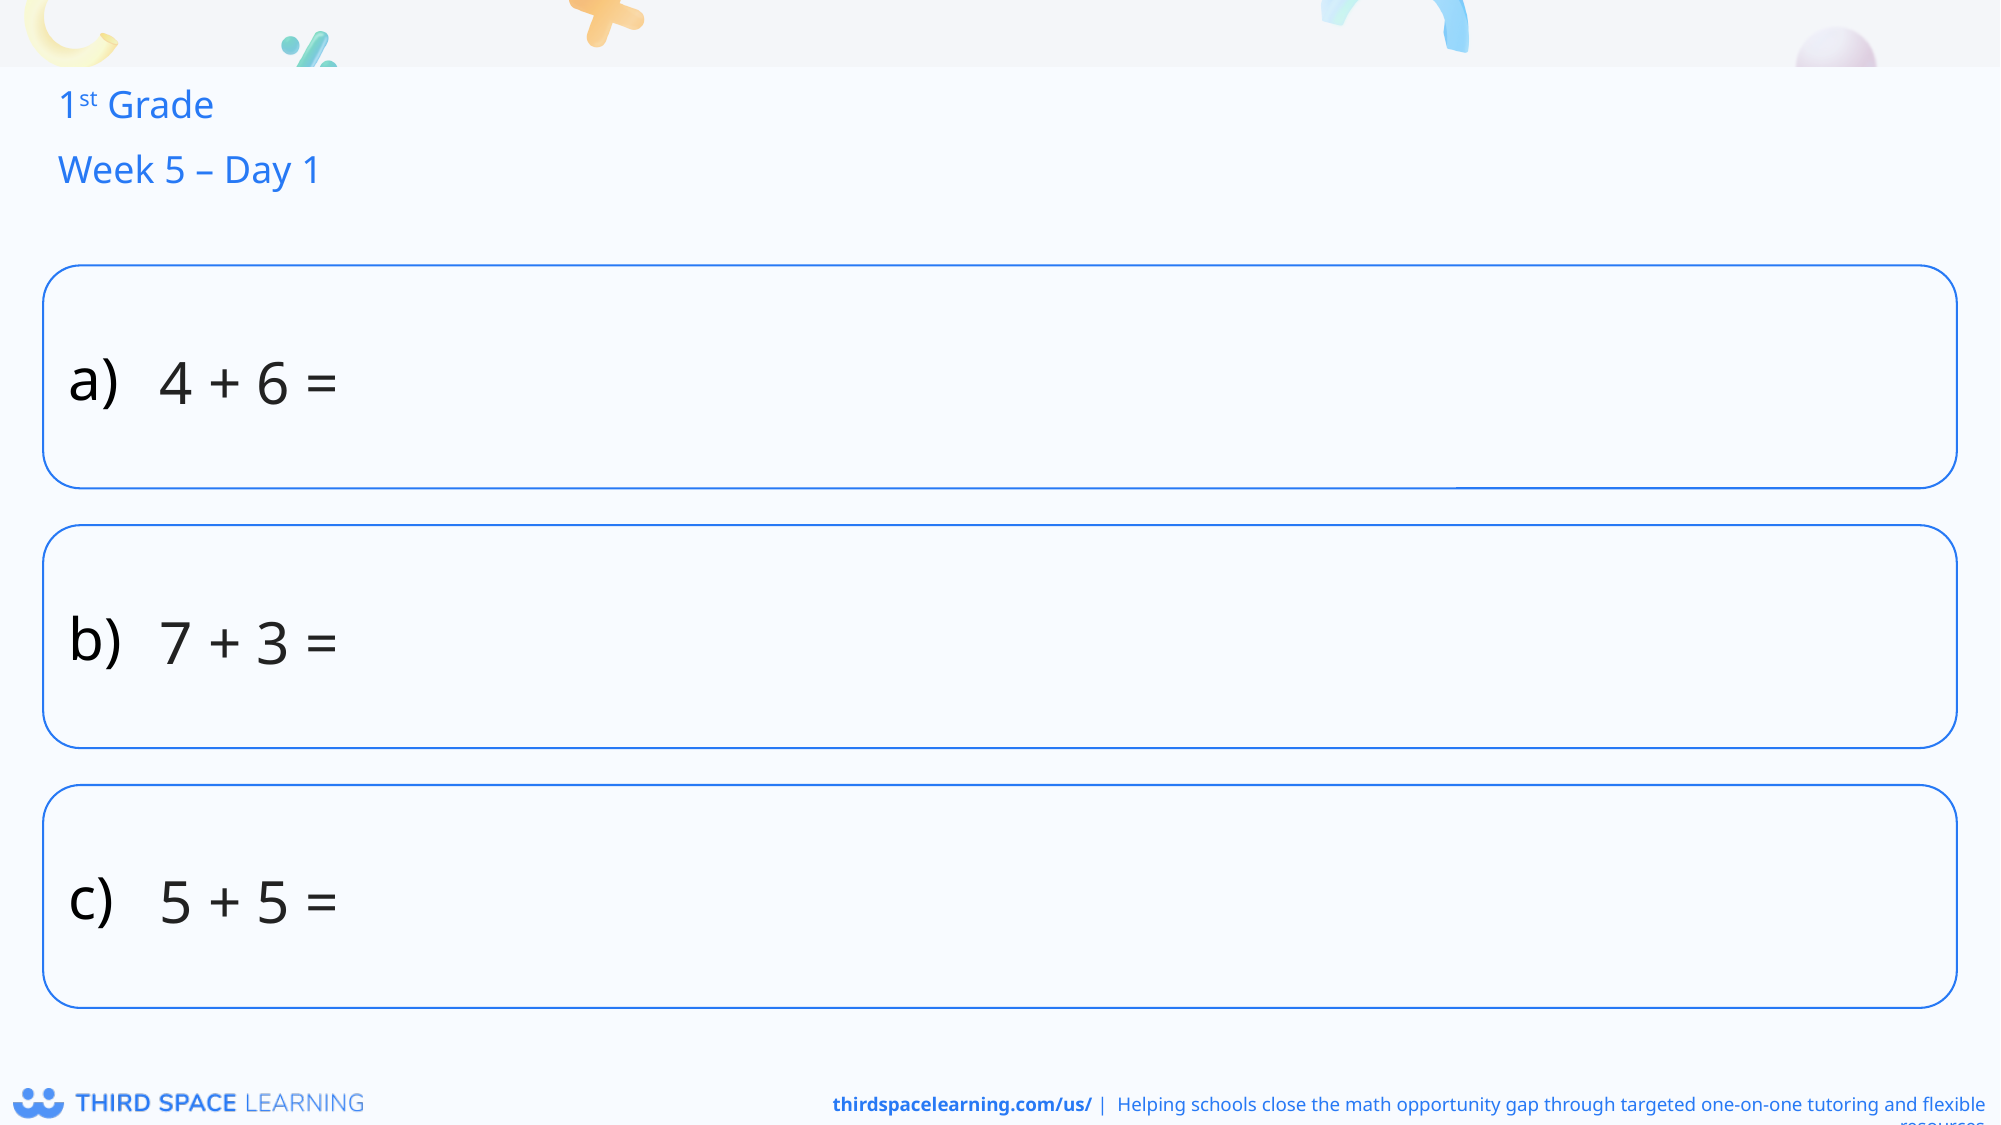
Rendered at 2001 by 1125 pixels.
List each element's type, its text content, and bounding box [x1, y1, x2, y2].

list 7 + 3 = [144, 548, 1922, 734]
list 5 + 5 = [144, 807, 1922, 994]
picture [0, 0, 2000, 67]
picture [13, 1088, 365, 1119]
list 4 + 6 = [144, 288, 1922, 474]
text_box 1st Grade Week 5 – Day 1 [43, 73, 509, 212]
